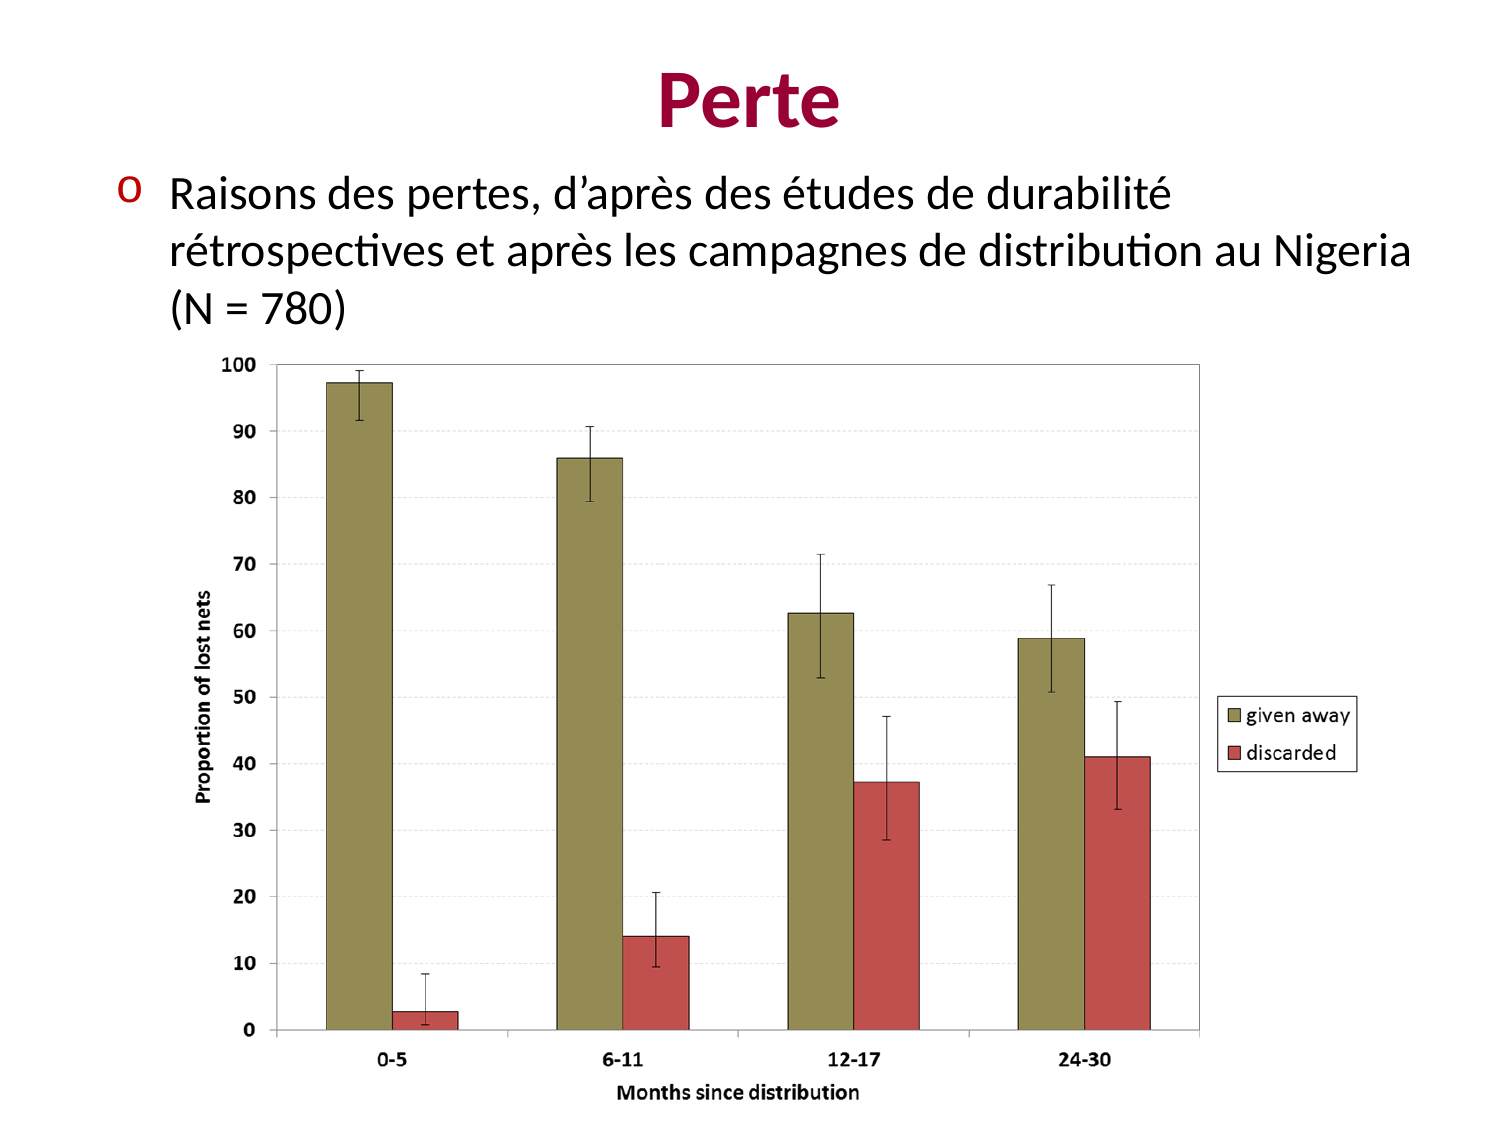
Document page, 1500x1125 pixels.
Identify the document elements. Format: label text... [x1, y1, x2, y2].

title Perte [75, 0, 1425, 188]
list Raisons des pertes, d’après des études de durabilité rétrospectives et après les campagnes de distribution au Nigeria (N = 780) [100, 153, 1471, 343]
picture [166, 342, 1366, 1125]
